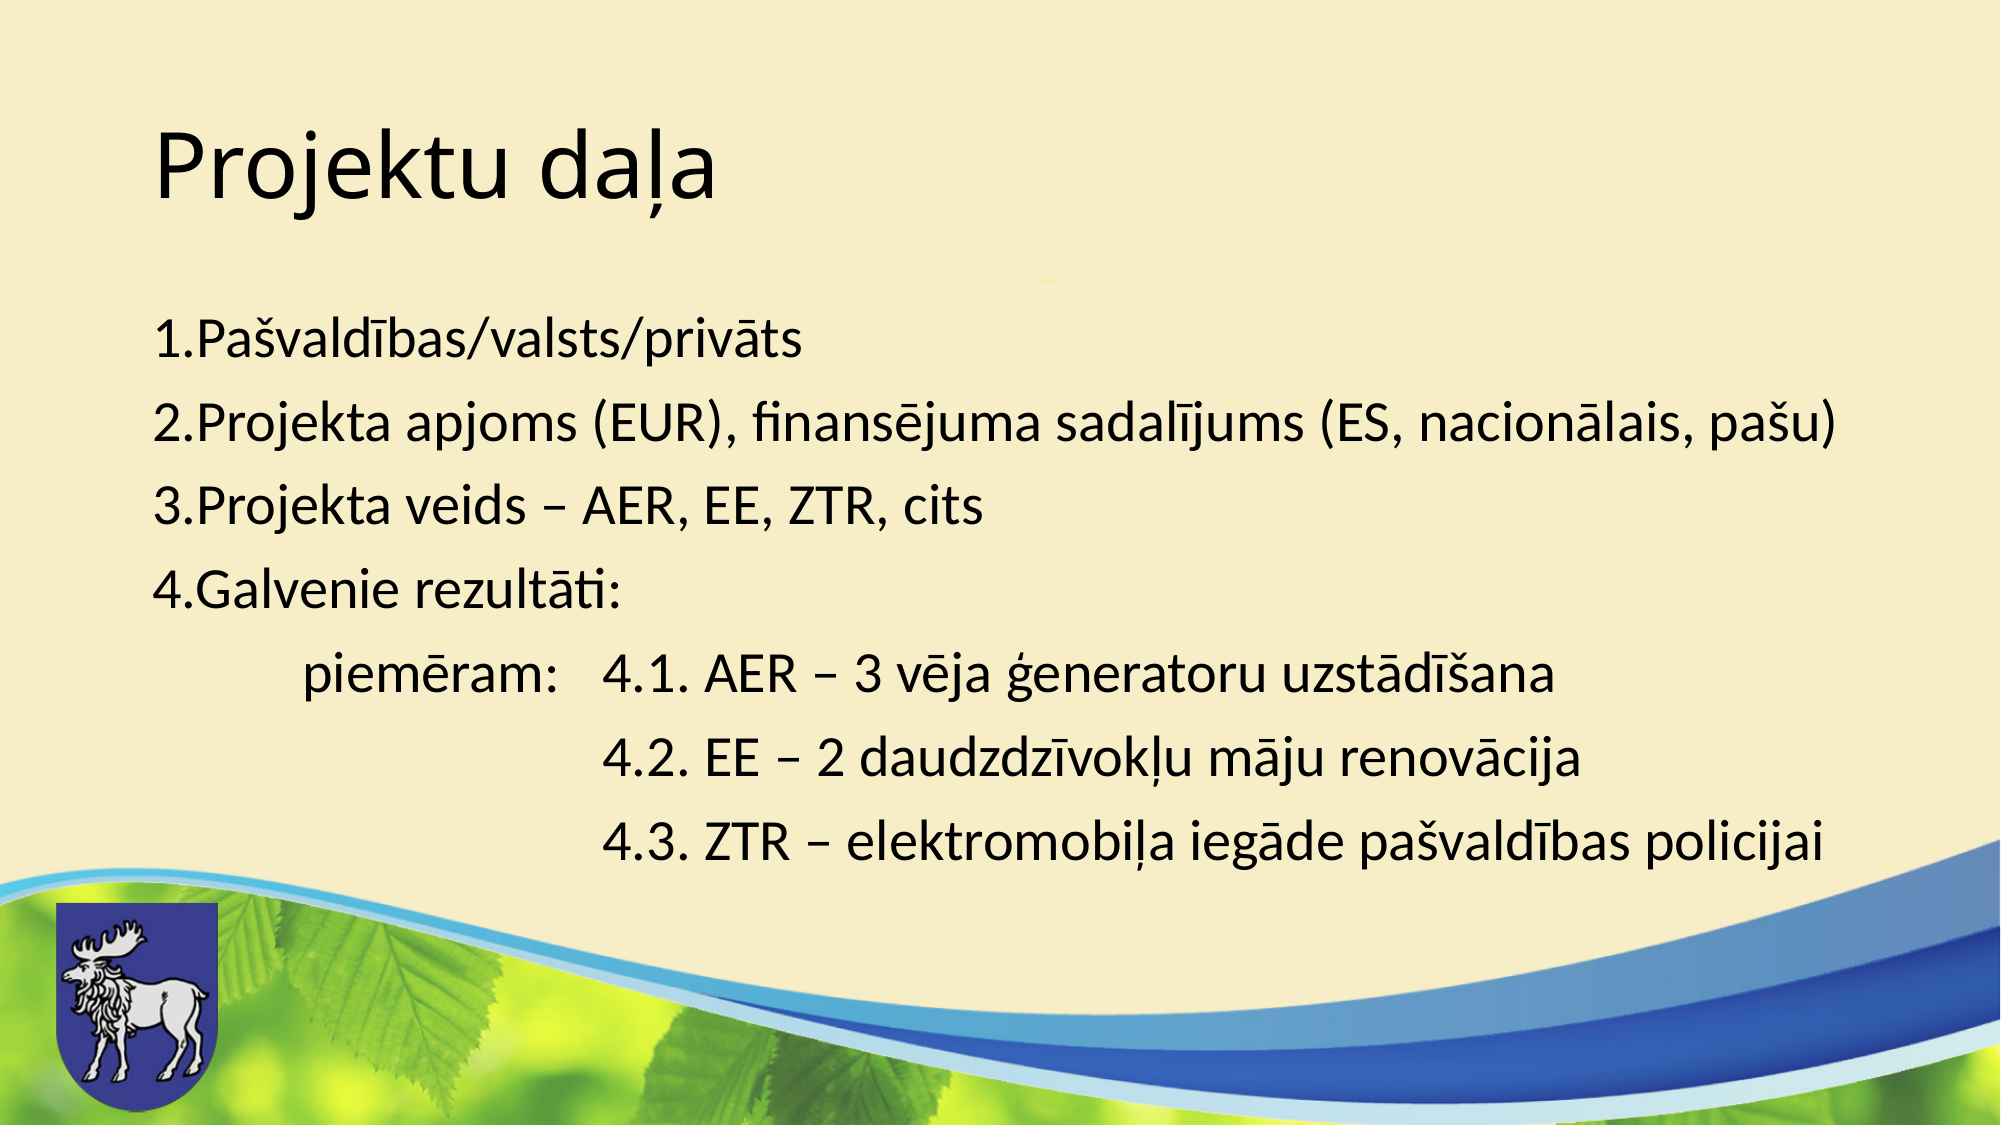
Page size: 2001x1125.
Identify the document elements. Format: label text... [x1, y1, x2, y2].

title Projektu daļa [137, 59, 1863, 278]
list 1.Pašvaldības/valsts/privāts 2.Projekta apjoms (EUR), finansējuma sadalījums (ES, nacionālais, pašu) 3.Projekta veids – AER, EE, ZTR, cits 4.Galvenie rezultāti: piemēram: 4.1. AER – 3 vēja ģeneratoru uzstādīšana 4.2. EE – 2 daudzdzīvokļu māju renovācija 4.3. ZTR – elektromobiļa iegāde pašvaldības policijai [137, 299, 1875, 1014]
picture [0, 0, 2001, 1125]
